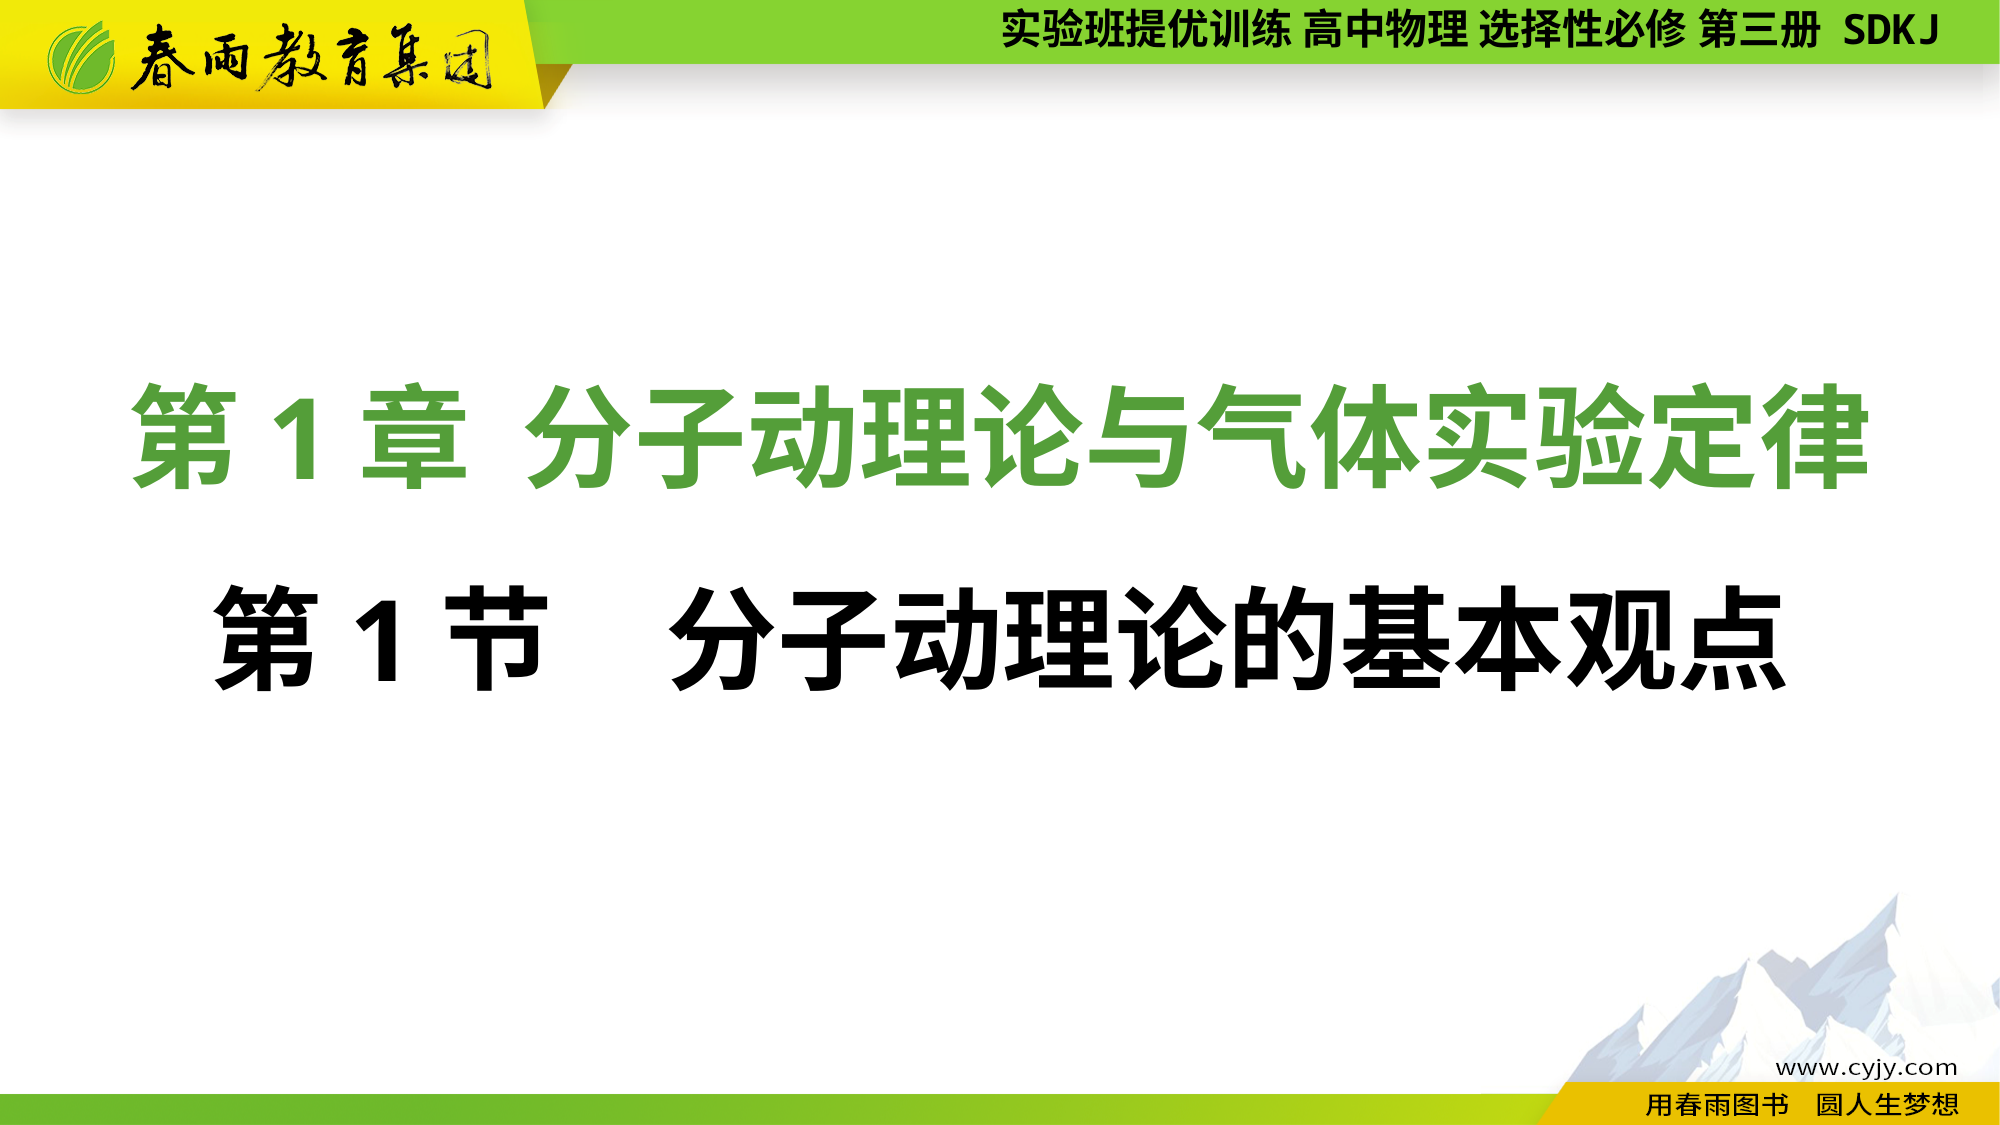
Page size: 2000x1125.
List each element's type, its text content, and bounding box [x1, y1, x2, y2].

text_box 第1章 分子动理论与气体实验定律 第1节 分子动理论的基本观点 [54, 291, 1946, 712]
picture [0, 0, 2000, 1125]
